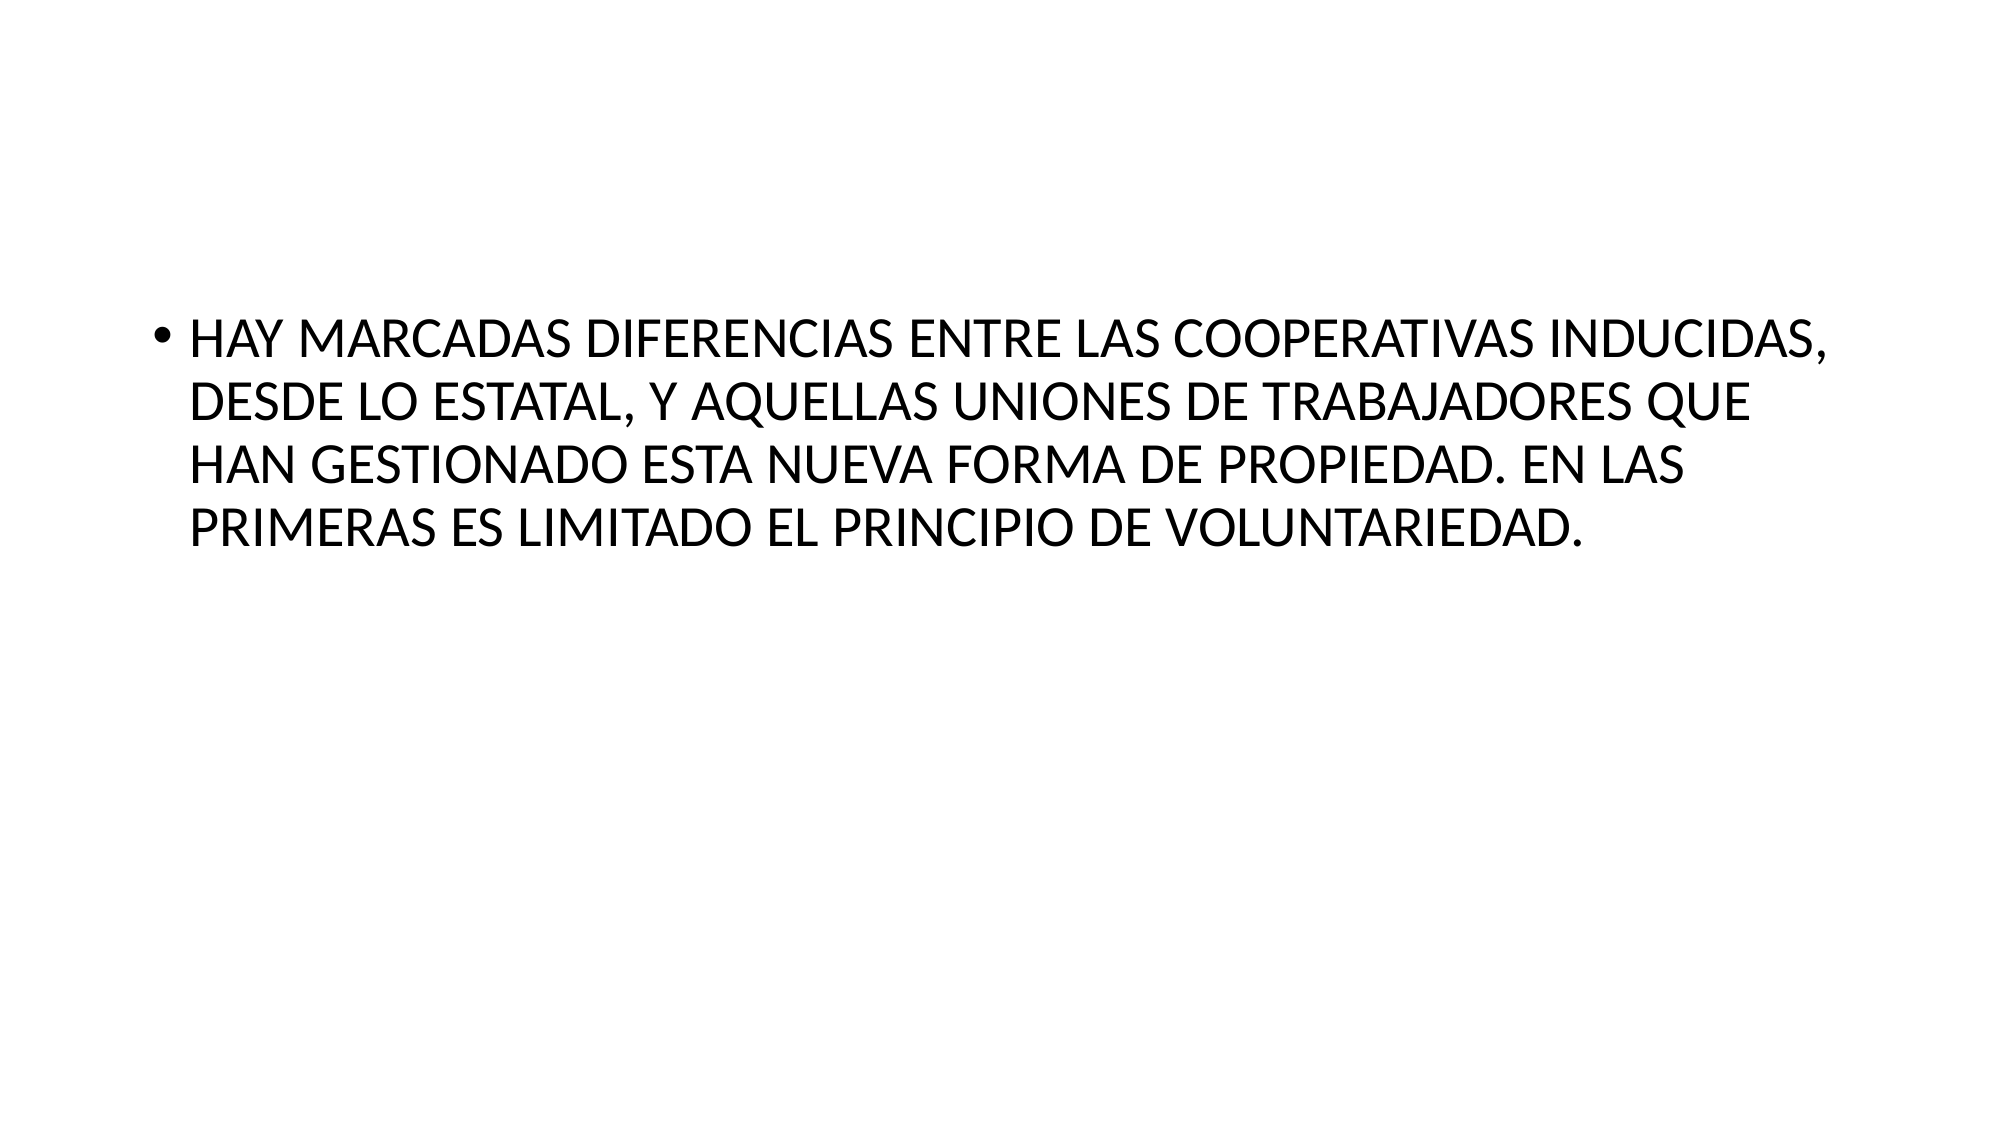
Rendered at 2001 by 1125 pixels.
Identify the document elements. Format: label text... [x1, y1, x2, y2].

list HAY MARCADAS DIFERENCIAS ENTRE LAS COOPERATIVAS INDUCIDAS, DESDE LO ESTATAL, Y AQUELLAS UNIONES DE TRABAJADORES QUE HAN GESTIONADO ESTA NUEVA FORMA DE PROPIEDAD. EN LAS PRIMERAS ES LIMITADO EL PRINCIPIO DE VOLUNTARIEDAD. [137, 299, 1863, 1014]
